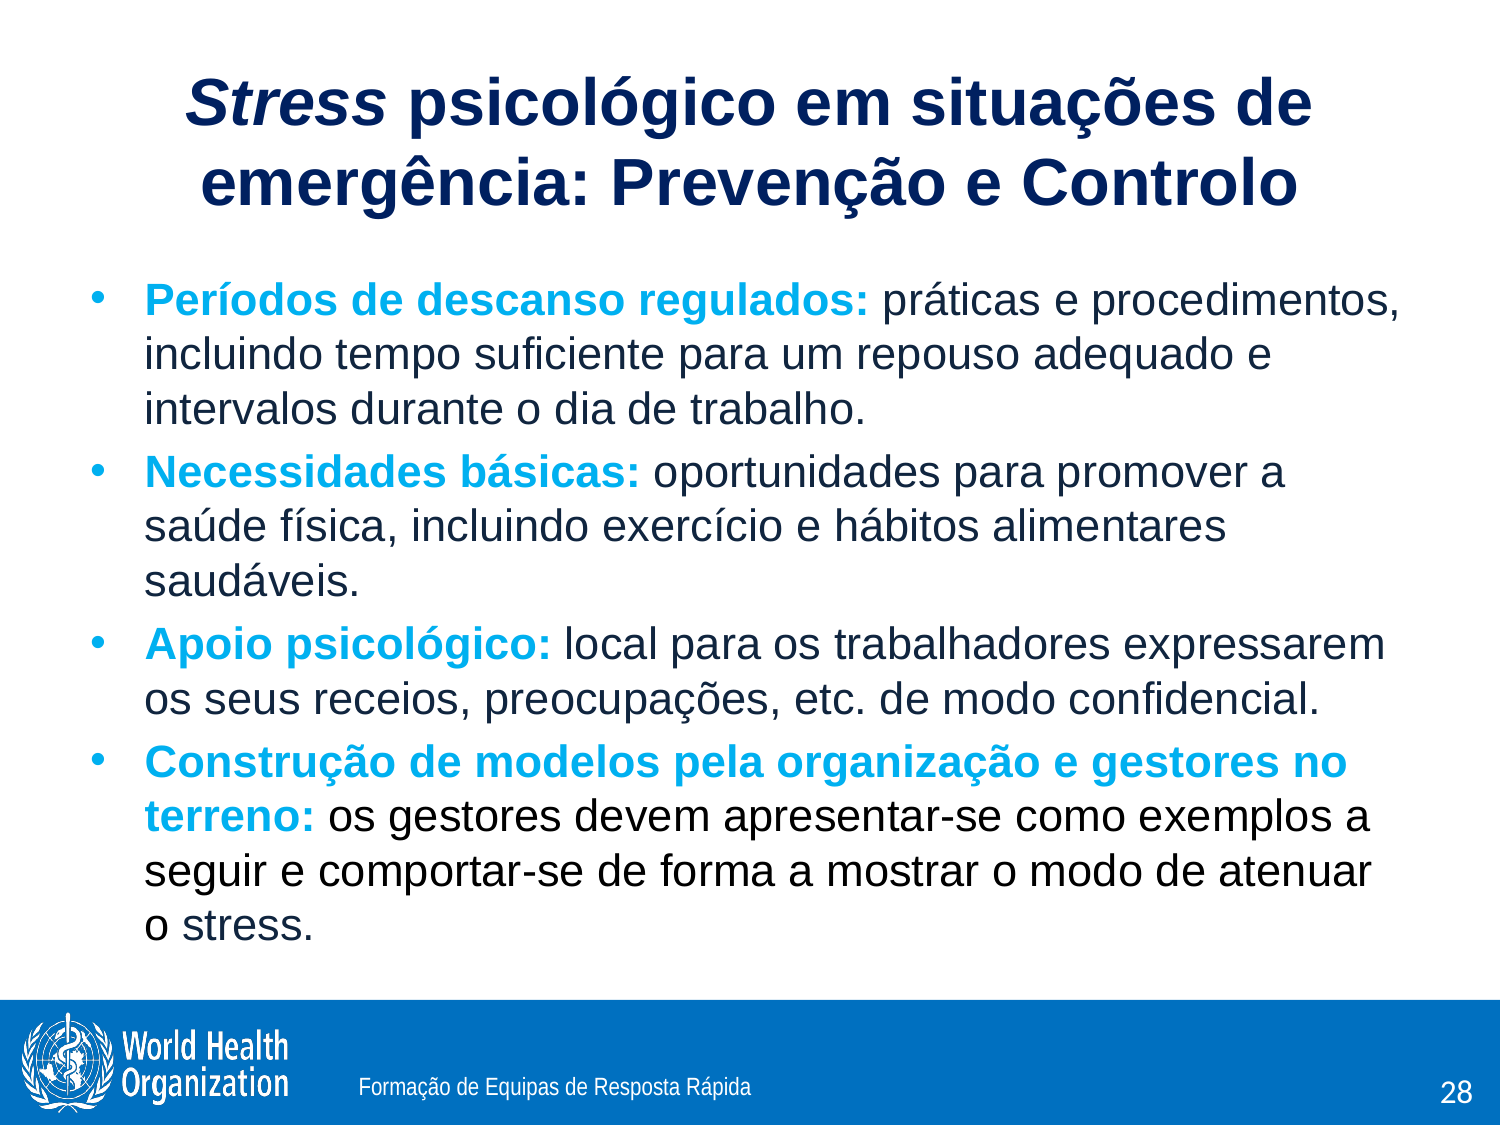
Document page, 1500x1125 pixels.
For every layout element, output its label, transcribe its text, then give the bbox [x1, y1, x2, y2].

title Stress psicológico em situações de emergência: Prevenção e Controlo [75, 45, 1425, 233]
list Períodos de descanso regulados: práticas e procedimentos, incluindo tempo suficiente para um repouso adequado e intervalos durante o dia de trabalho. Necessidades básicas: oportunidades para promover a saúde física, incluindo exercício e hábitos alimentares saudáveis. Apoio psicológico: local para os trabalhadores expressarem os seus receios, preocupações, etc. de modo confidencial. Construção de modelos pela organização e gestores no terreno: os gestores devem apresentar-se como exemplos a seguir e comportar-se de forma a mostrar o modo de atenuar o stress. [75, 262, 1425, 1005]
picture [21, 1012, 288, 1113]
